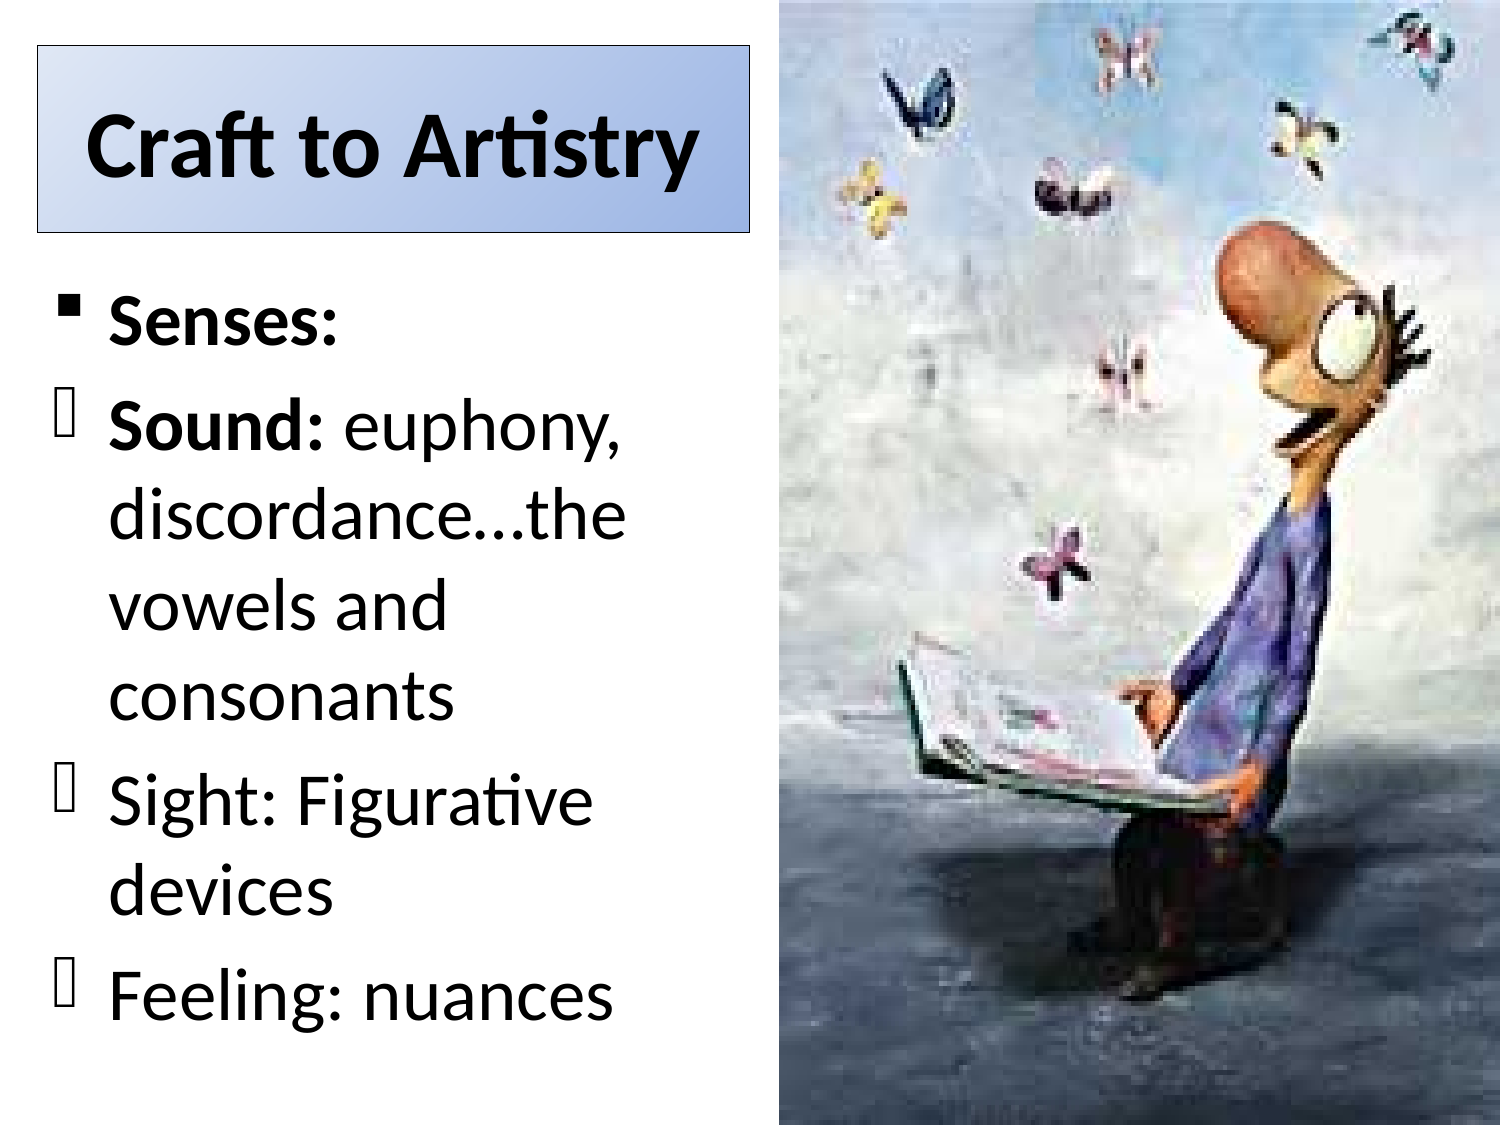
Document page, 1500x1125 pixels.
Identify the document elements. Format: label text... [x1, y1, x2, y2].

list Senses: Sound: euphony, discordance…the vowels and consonants Sight: Figurative devices Feeling: nuances [37, 262, 763, 1088]
title Craft to Artistry [37, 45, 750, 233]
picture [779, 0, 1500, 1125]
